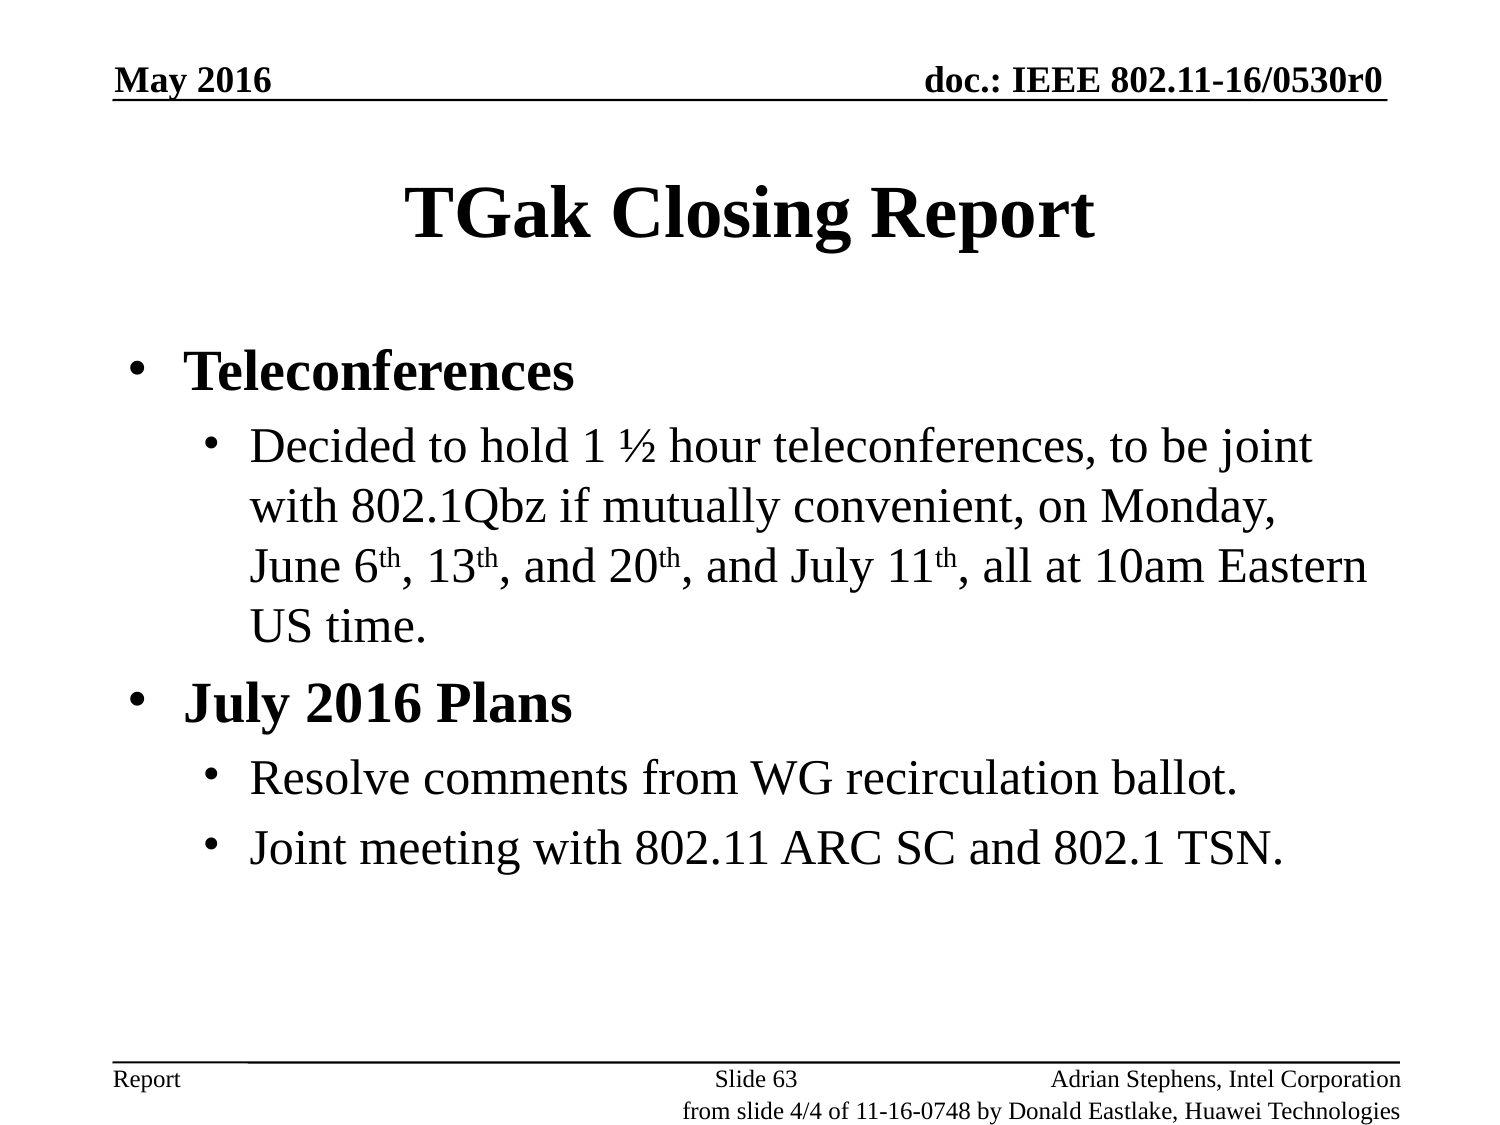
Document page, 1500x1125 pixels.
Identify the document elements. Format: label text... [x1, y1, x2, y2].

text_box from slide 4/4 of 11-16-0748 by Donald Eastlake, Huawei Technologies [343, 1087, 1417, 1125]
list Teleconferences Decided to hold 1 ½ hour teleconferences, to be joint with 802.1Qbz if mutually convenient, on Monday, June 6th, 13th, and 20th, and July 11th, all at 10am Eastern US time. July 2016 Plans Resolve comments from WG recirculation ballot. Joint meeting with 802.11 ARC SC and 802.1 TSN. [112, 324, 1388, 1000]
footer Adrian Stephens, Intel Corporation [1047, 1061, 1402, 1087]
title TGak Closing Report [112, 112, 1388, 303]
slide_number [114, 54, 374, 101]
slide_number Slide 63 [711, 1061, 801, 1087]
